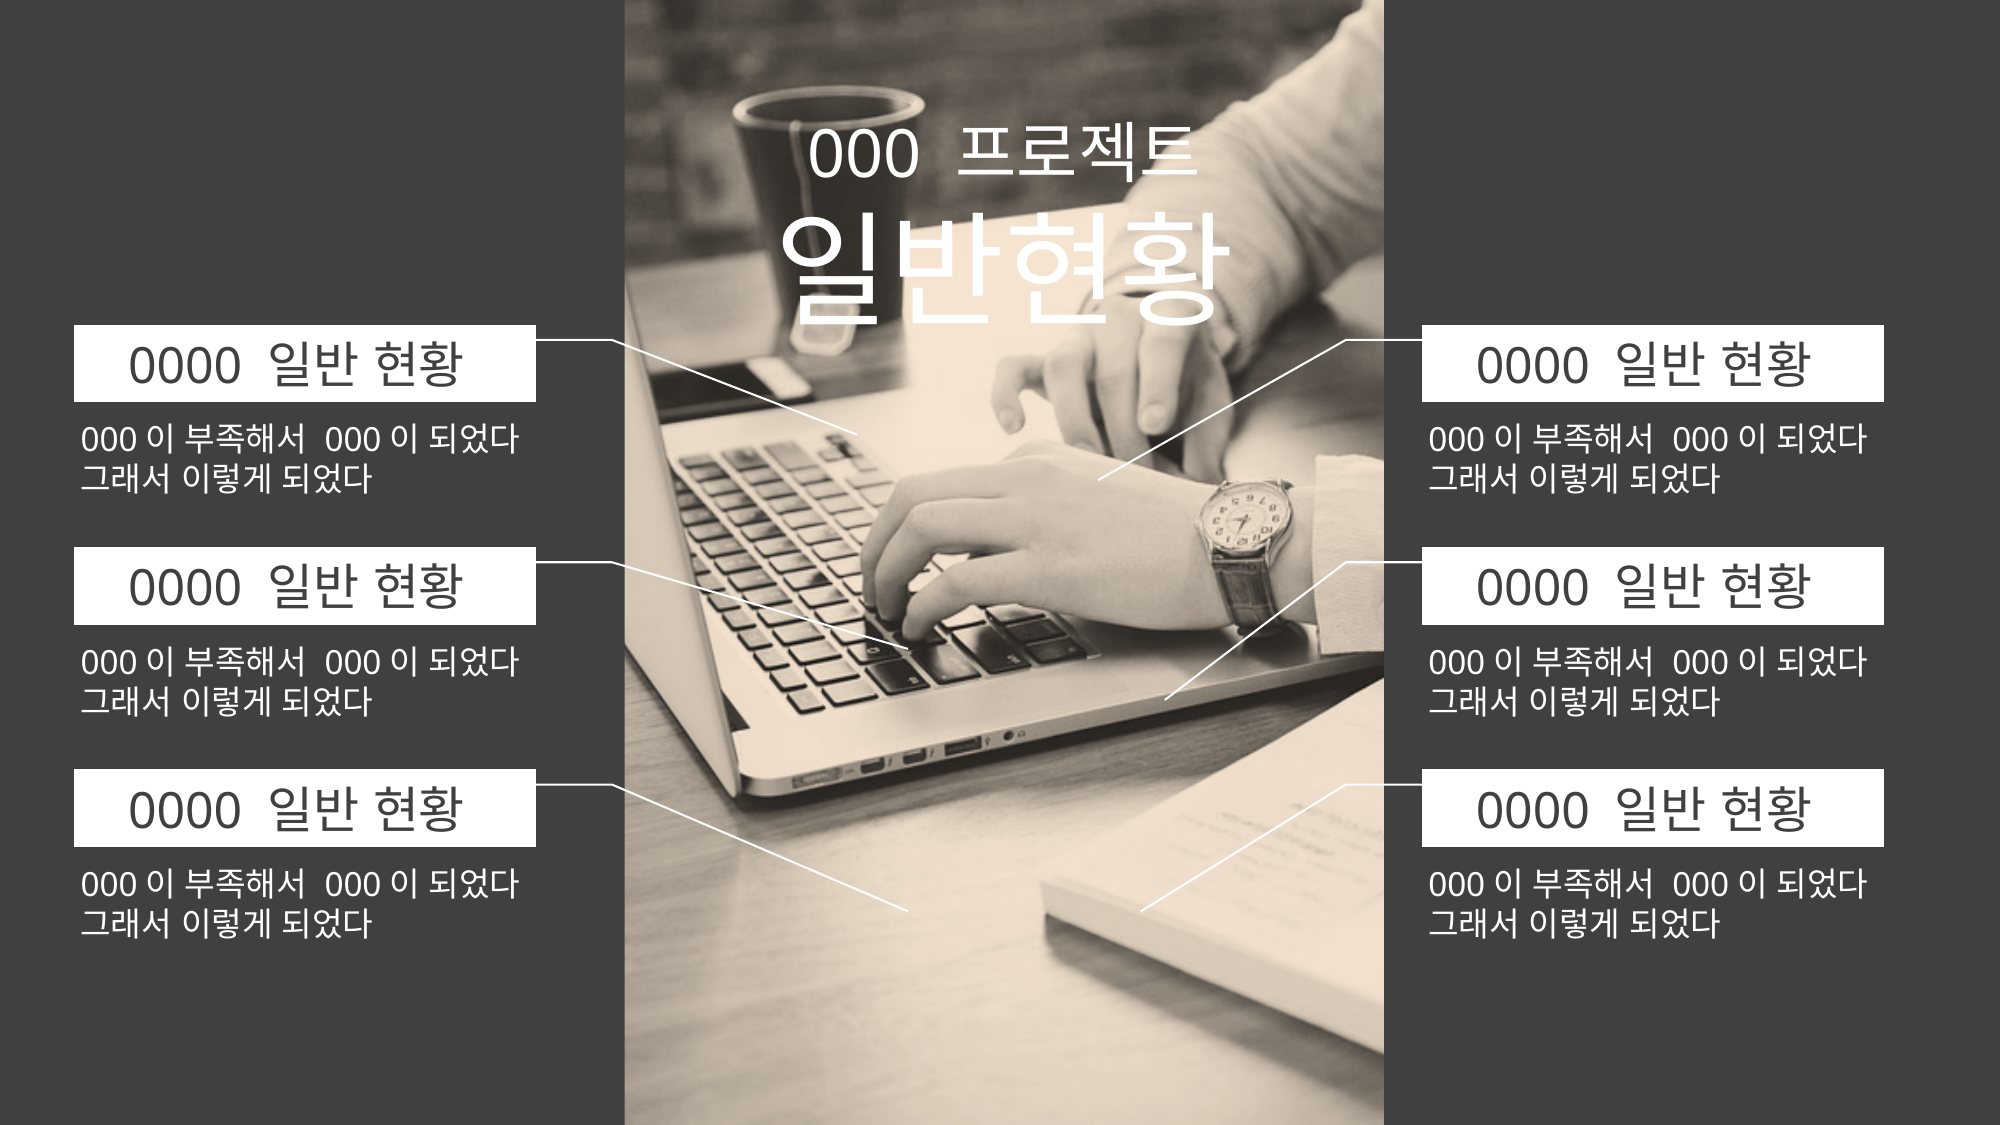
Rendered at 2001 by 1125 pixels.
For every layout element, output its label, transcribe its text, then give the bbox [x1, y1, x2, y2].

text_box [1384, 325, 1884, 402]
text_box 000이 부족해서 000이 되었다 그래서 이렇게 되었다 [65, 633, 536, 729]
text_box 000이 부족해서 000이 되었다 그래서 이렇게 되었다 [1413, 411, 1884, 506]
text_box [1384, 547, 1884, 625]
text_box 000이 부족해서 000이 되었다 그래서 이렇게 되었다 [65, 855, 536, 951]
text_box 0000 일반 현황 [1461, 770, 1828, 846]
text_box [74, 547, 624, 625]
text_box 000이 부족해서 000이 되었다 그래서 이렇게 되었다 [1413, 855, 1884, 951]
picture [624, 0, 1384, 1125]
text_box 0000 일반 현황 [1461, 548, 1828, 624]
text_box 0000 일반 현황 [113, 770, 480, 846]
text_box [74, 769, 624, 847]
text_box [1384, 769, 1884, 847]
text_box [74, 325, 624, 402]
text_box 0000 일반 현황 [1461, 326, 1828, 401]
text_box 000이 부족해서 000이 되었다 그래서 이렇게 되었다 [1413, 633, 1884, 729]
text_box 0000 일반 현황 [113, 548, 480, 624]
text_box 000이 부족해서 000이 되었다 그래서 이렇게 되었다 [65, 411, 536, 506]
text_box 0000 일반 현황 [113, 326, 480, 401]
